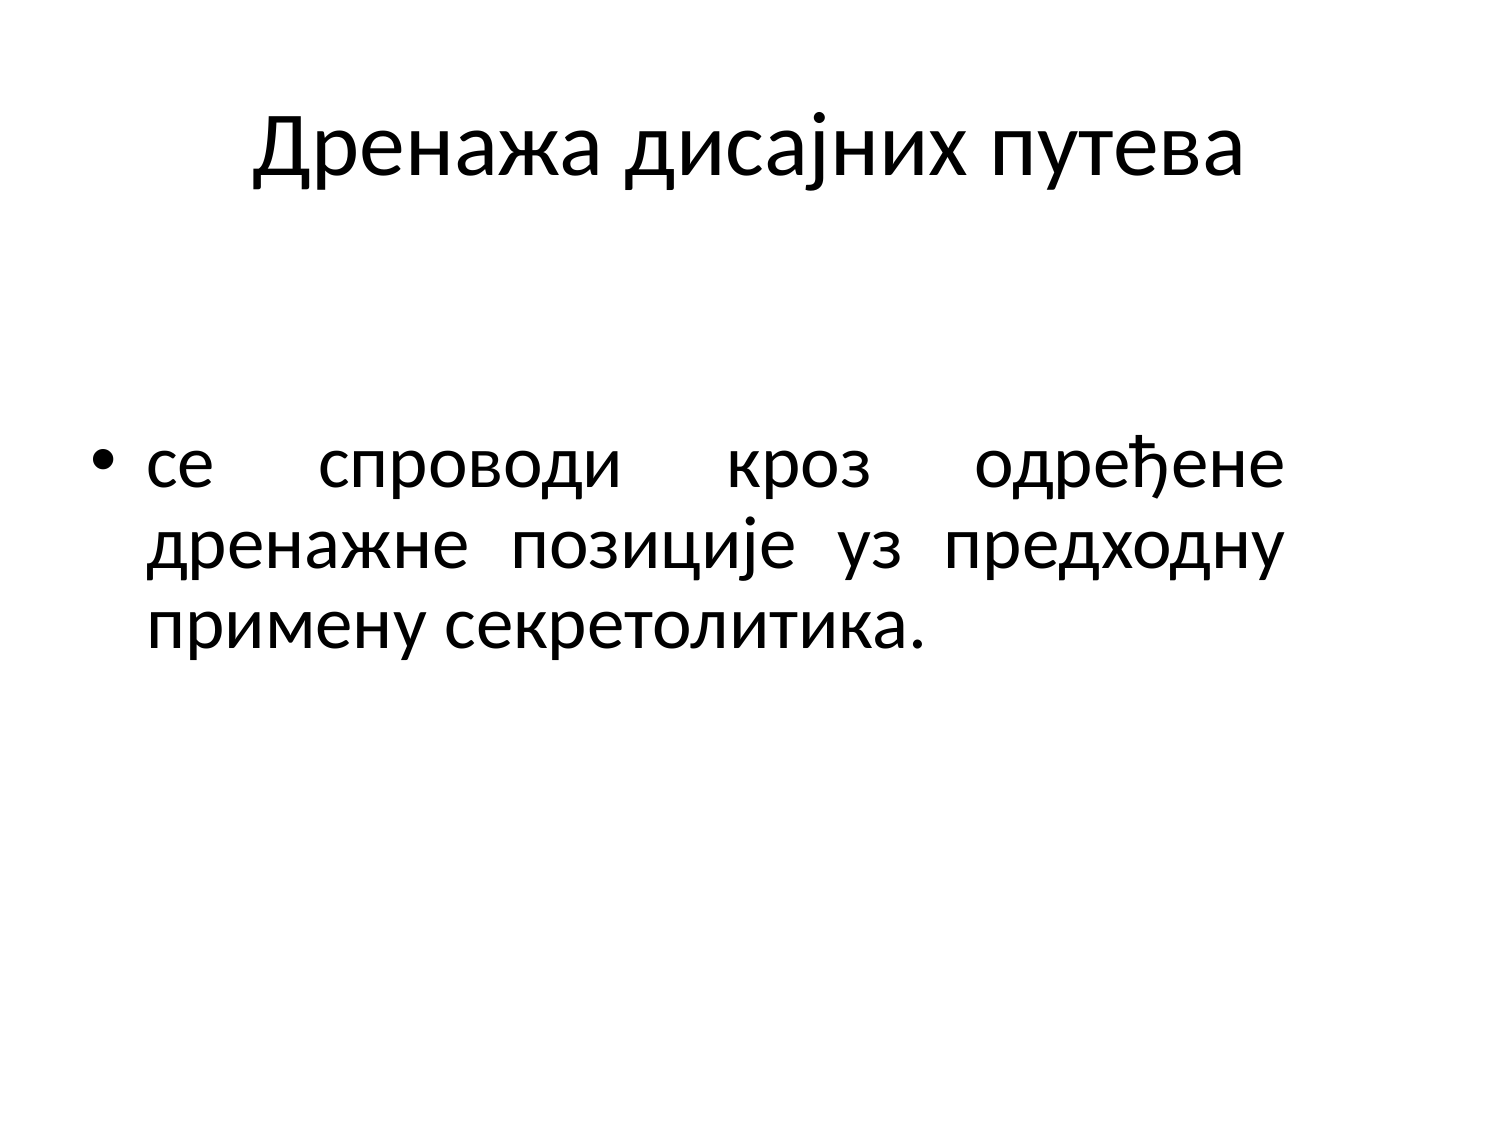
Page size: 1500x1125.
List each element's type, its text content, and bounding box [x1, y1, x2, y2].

list се спроводи кроз одређене дренажне позиције уз предходну примену секретолитика. [75, 414, 1301, 1008]
title Дренажа дисајних путева [75, 45, 1425, 233]
